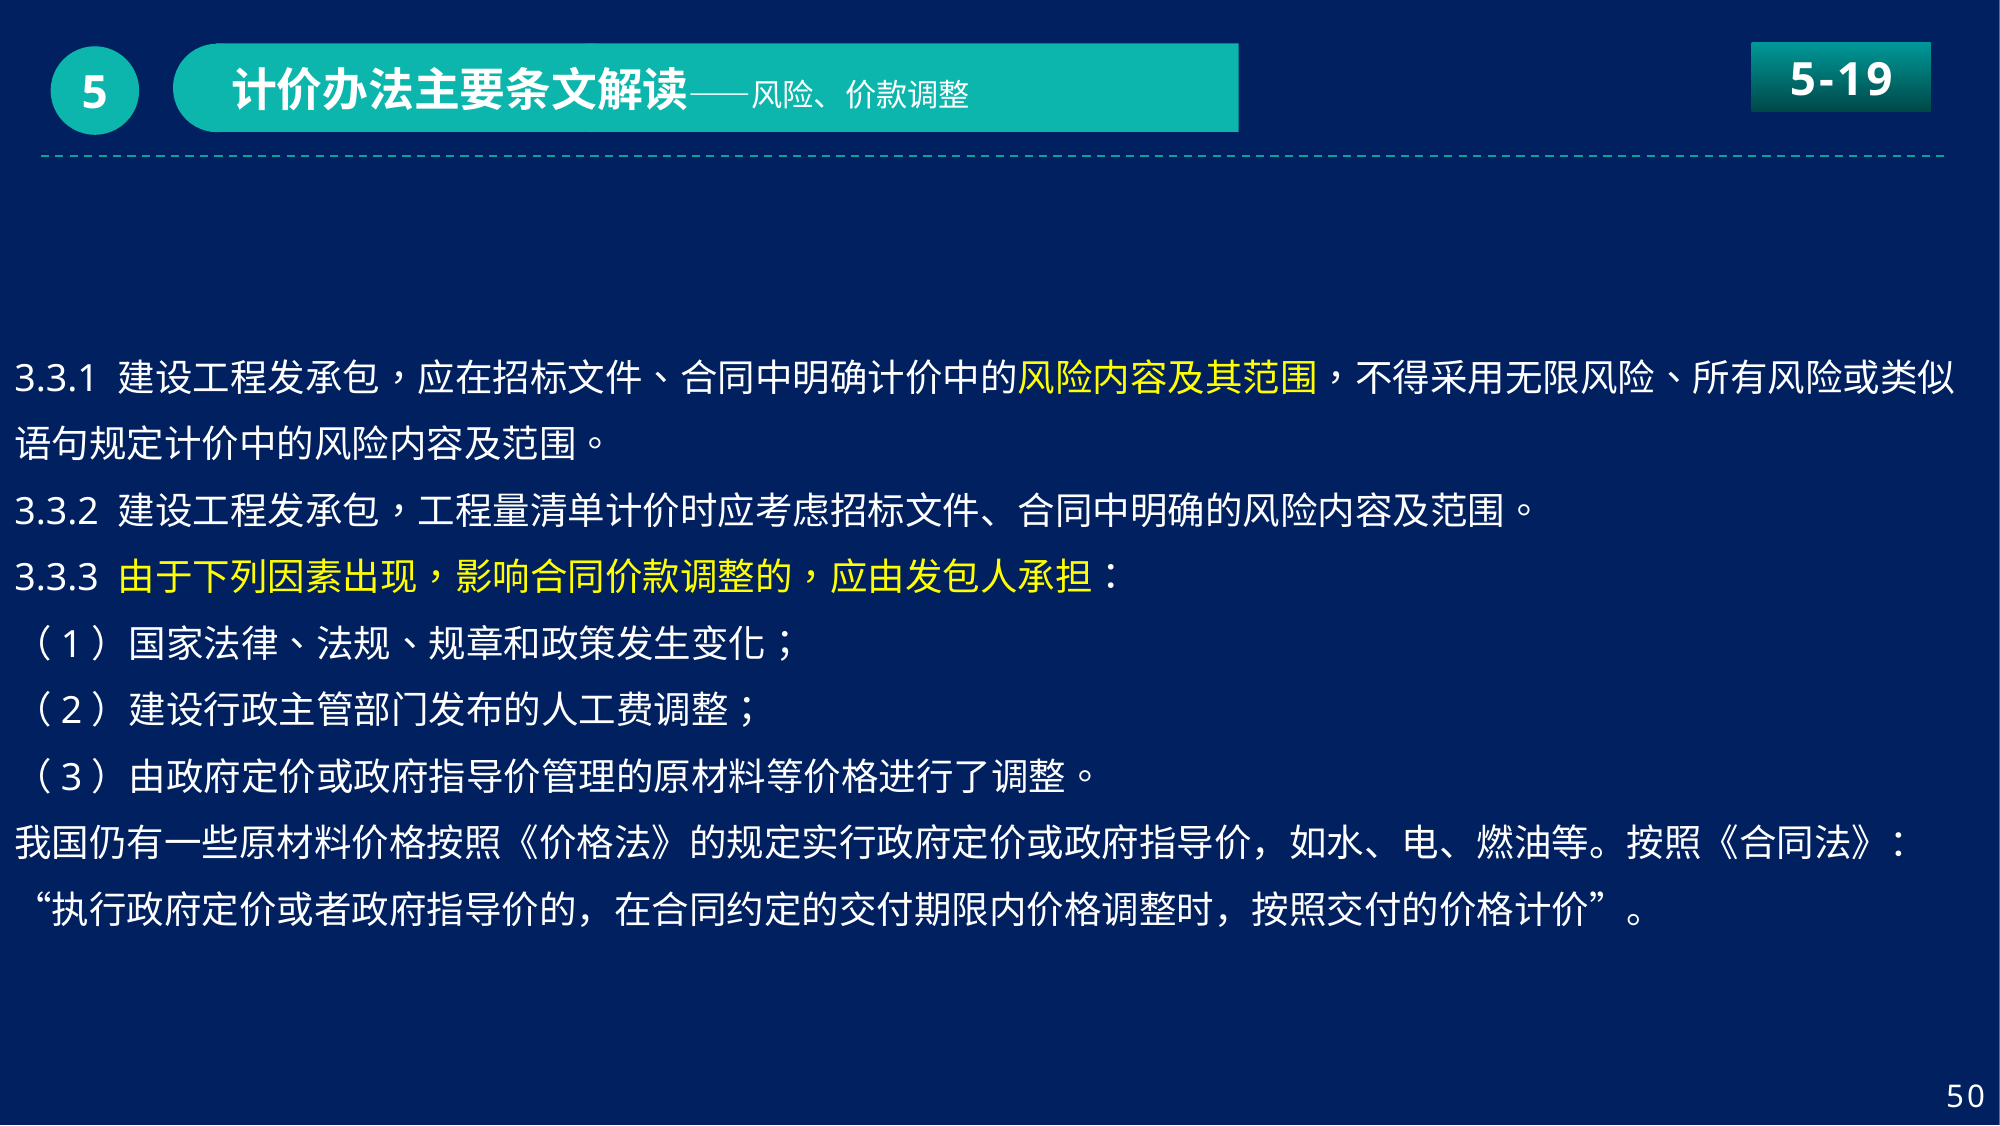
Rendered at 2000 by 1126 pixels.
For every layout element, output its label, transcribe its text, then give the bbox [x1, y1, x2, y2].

text_box 50 [1905, 1065, 2000, 1126]
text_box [40, 43, 1950, 157]
text_box 3.3.1 建设工程发承包，应在招标文件、合同中明确计价中的风险内容及其范围，不得采用无限风险、所有风险或类似语句规定计价中的风险内容及范围。 3.3.2 建设工程发承包，工程量清单计价时应考虑招标文件、合同中明确的风险内容及范围。 3.3.3 由于下列因素出现，影响合同价款调整的，应由发包人承担： （1）国家法律、法规、规章和政策发生变化； （2）建设行政主管部门发布的人工费调整； （3）由政府定价或政府指导价管理的原材料等价格进行了调整。 我国仍有一些原材料价格按照《价格法》的规定实行政府定价或政府指导价，如水、电、燃油等。按照《合同法》：“执行政府定价或者政府指导价的，在合同约定的交付期限内价格调整时，按照交付的价格计价”。 [0, 324, 2000, 939]
